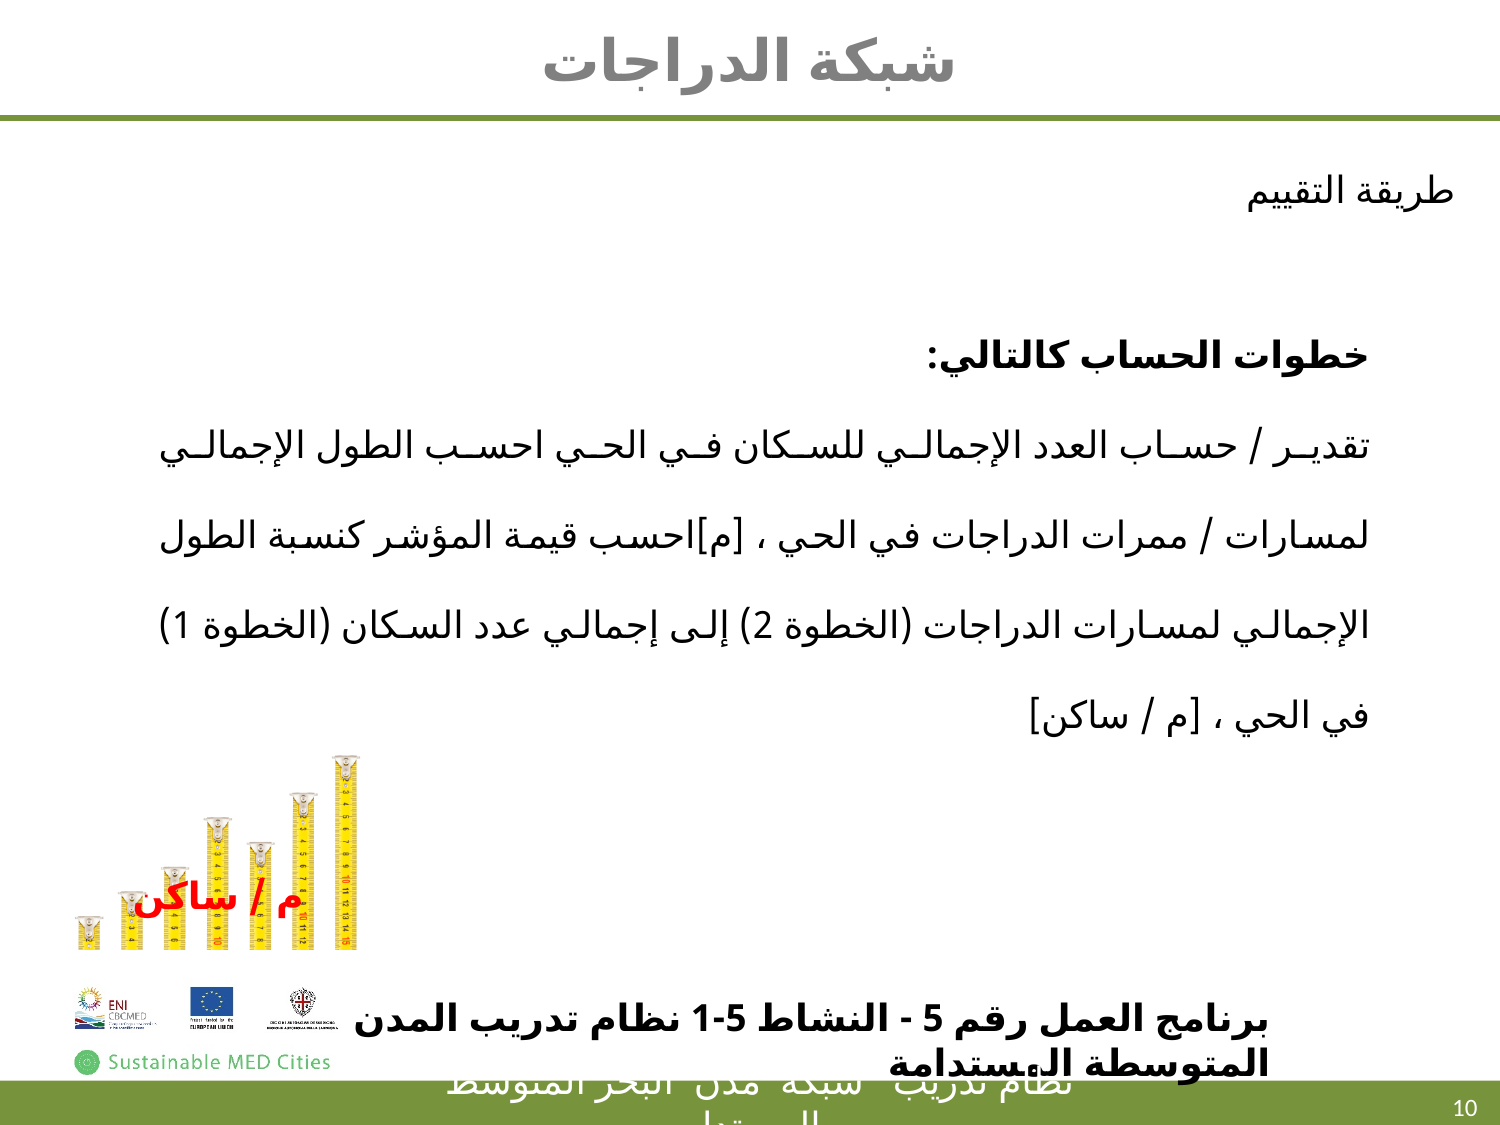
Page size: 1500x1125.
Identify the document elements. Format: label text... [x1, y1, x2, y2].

text_box خطوات الحساب كالتالي: تقدير / حساب العدد الإجمالي للسكان في الحي احسب الطول الإجمالي لمسارات / ممرات الدراجات في الحي ، [م]احسب قيمة المؤشر كنسبة الطول الإجمالي لمسارات الدراجات (الخطوة 2) إلى إجمالي عدد السكان (الخطوة 1) في الحي ، [م / ساكن] [143, 323, 1385, 744]
text_box طريقة التقييم [1231, 158, 1471, 219]
slide_number 10 [1142, 1076, 1493, 1125]
text_box برنامج العمل رقم 5 - النشاط 5-1 نظام تدريب المدن المتوسطة المستدامة [261, 986, 1286, 1092]
picture [62, 978, 356, 1080]
picture [64, 749, 368, 950]
text_box نظام تدريب شبكة مدن البحر المتوسط المستدام [338, 1081, 1162, 1123]
title شبكة الدراجات [0, 0, 1500, 117]
